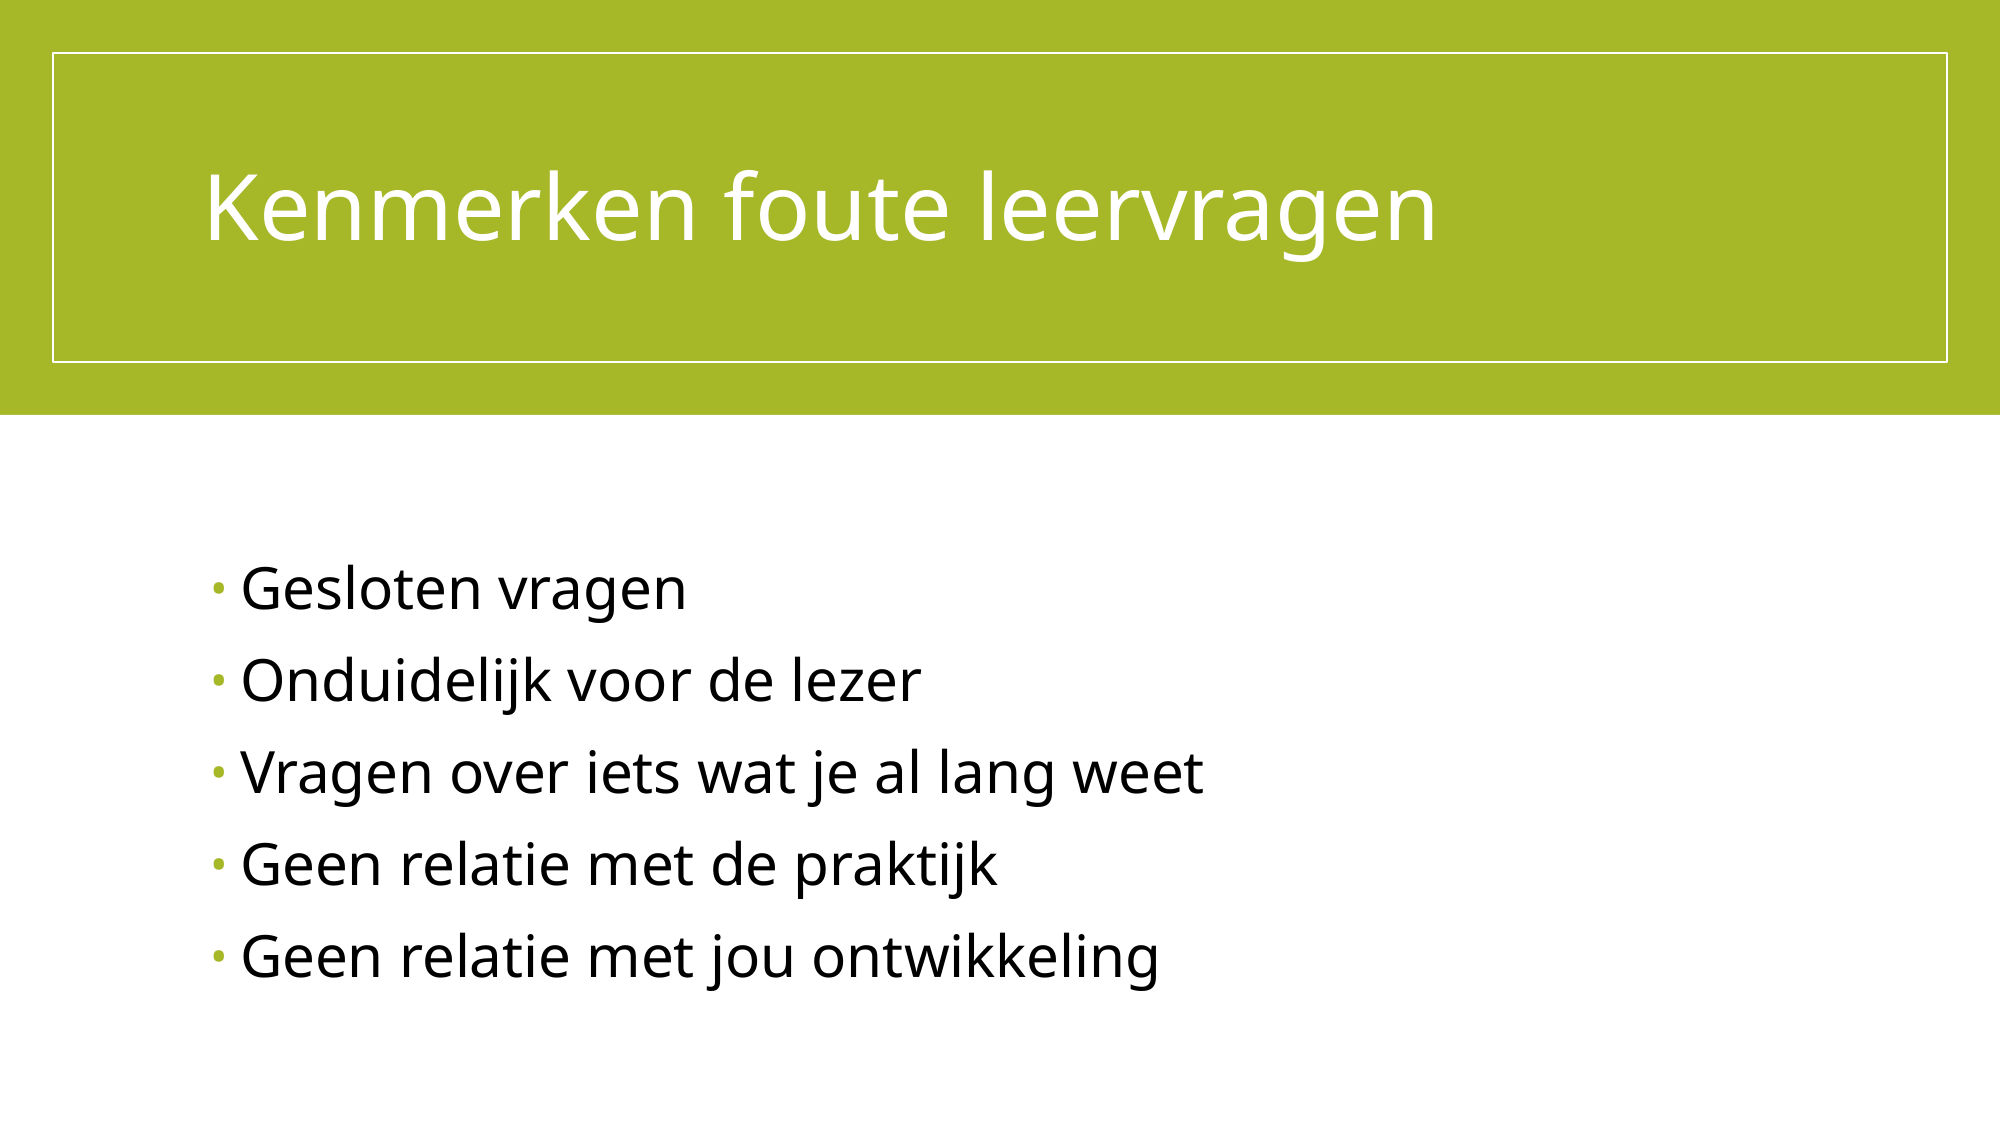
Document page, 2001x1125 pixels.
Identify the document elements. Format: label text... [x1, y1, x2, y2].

title Kenmerken foute leervragen [187, 99, 1808, 323]
list Gesloten vragen Onduidelijk voor de lezer Vragen over iets wat je al lang weet Geen relatie met de praktijk Geen relatie met jou ontwikkeling [187, 467, 1808, 1000]
text_box [0, 413, 2000, 1125]
text_box [0, 0, 2000, 413]
text_box [51, 51, 1949, 364]
